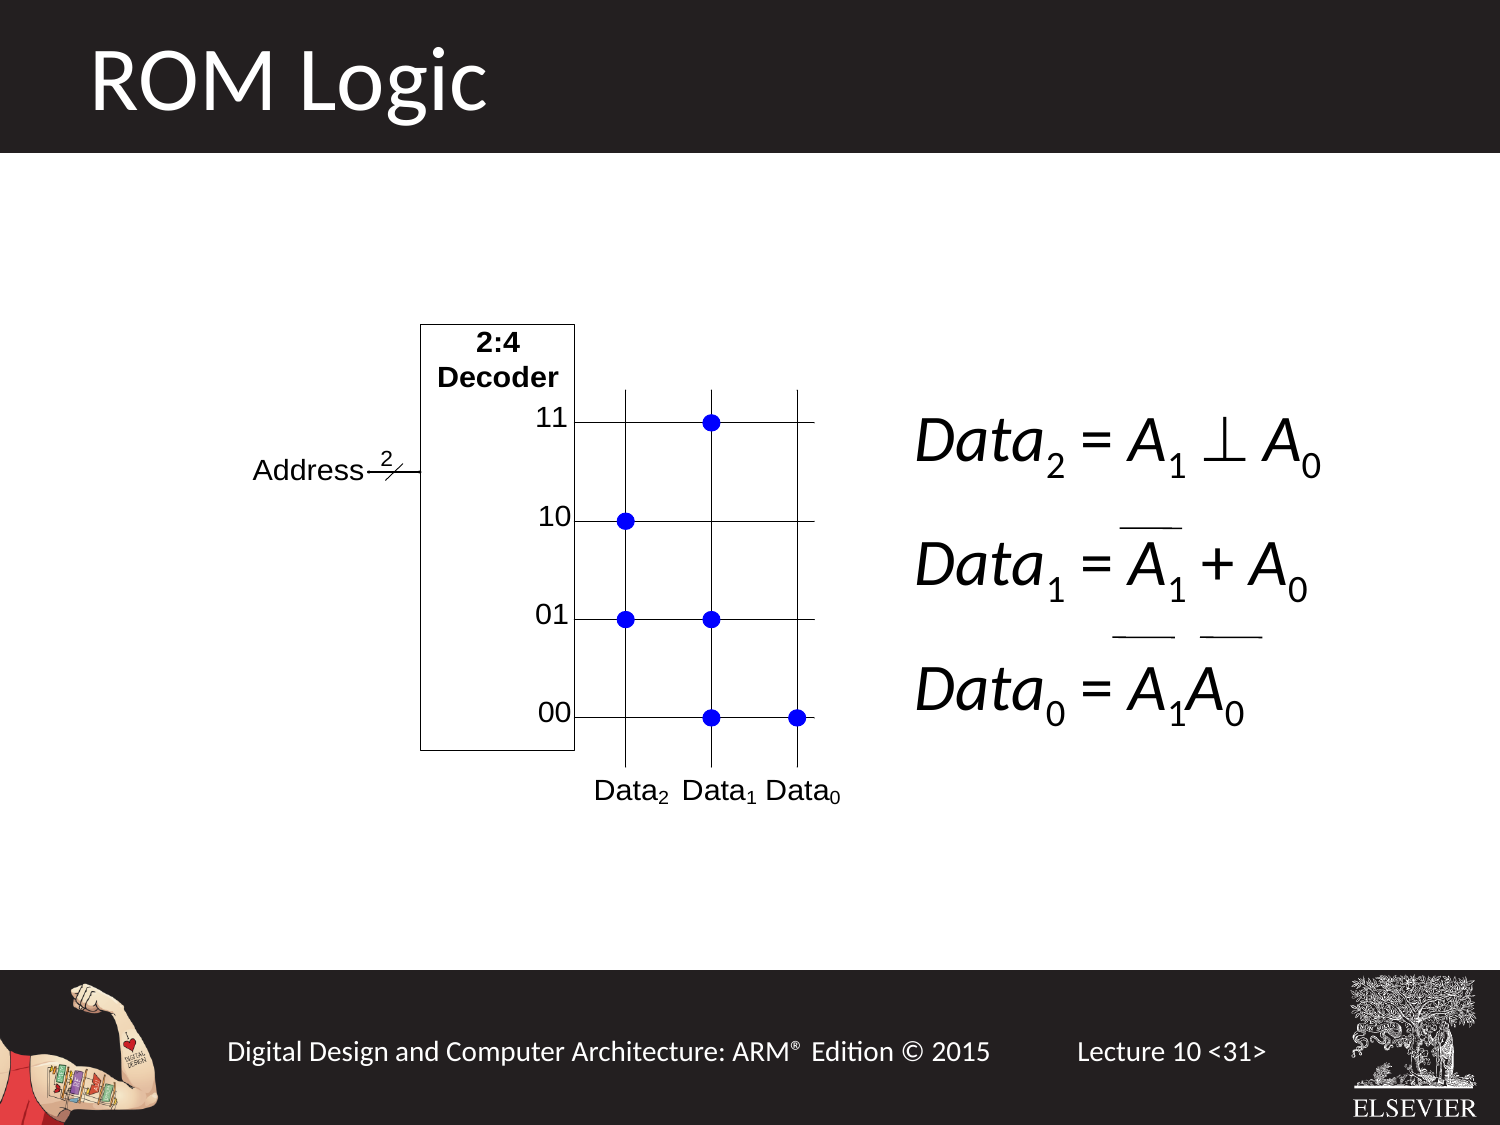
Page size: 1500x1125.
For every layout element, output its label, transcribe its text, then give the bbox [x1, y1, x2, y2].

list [225, 319, 863, 818]
picture [1350, 974, 1477, 1117]
picture [0, 979, 163, 1125]
text_box [87, 174, 1413, 1025]
text_box ROM Logic [75, 11, 1375, 136]
text_box Data2 = A1 ^ A0 Data1 = A1 + A0 Data0 = A1A0 [900, 387, 1400, 742]
